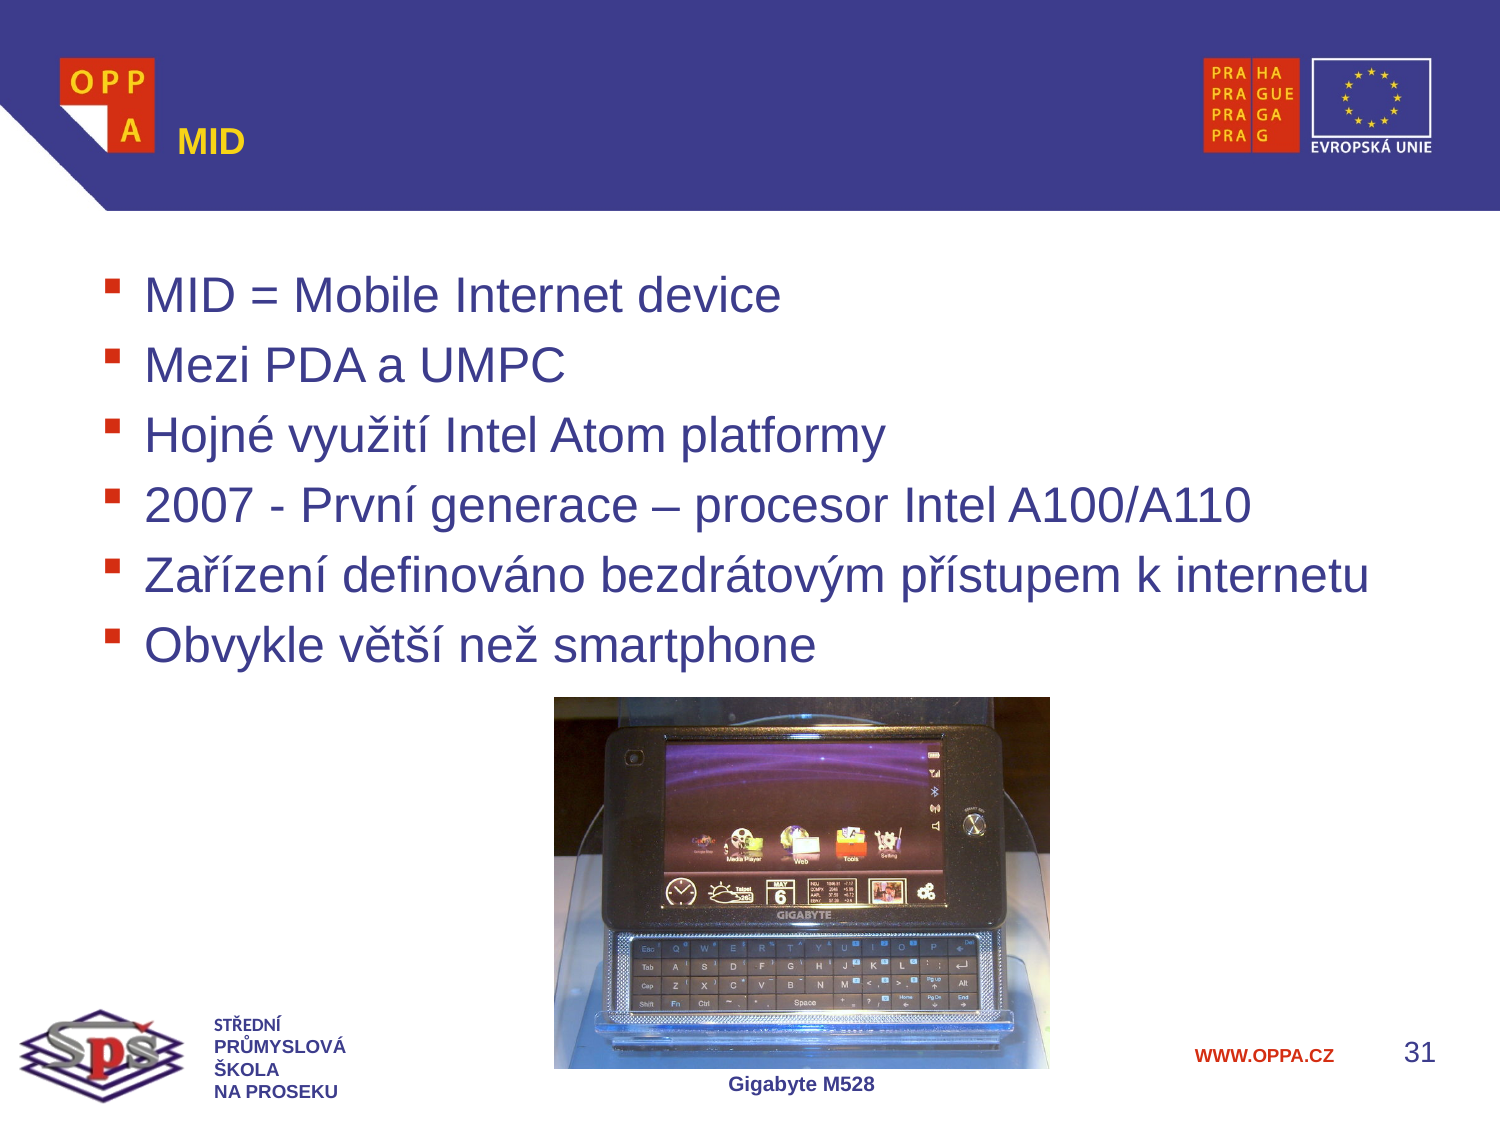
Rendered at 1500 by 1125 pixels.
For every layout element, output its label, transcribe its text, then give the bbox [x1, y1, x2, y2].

picture [553, 697, 1050, 1069]
text_box Gigabyte M528 [713, 1077, 890, 1104]
text_box STŘEDNÍ PRŮMYSLOVÁ ŠKOLA NA PROSEKU [199, 1004, 509, 1110]
picture [19, 1001, 186, 1107]
list MID = Mobile Internet device Mezi PDA a UMPC Hojné využití Intel Atom platformy 2007 - První generace – procesor Intel A100/A110 Zařízení definováno bezdrátovým přístupem k internetu Obvykle větší než smartphone [101, 262, 1437, 1005]
slide_number 31 [1339, 1015, 1437, 1069]
title MID [177, 38, 1137, 162]
picture [0, 0, 1500, 211]
